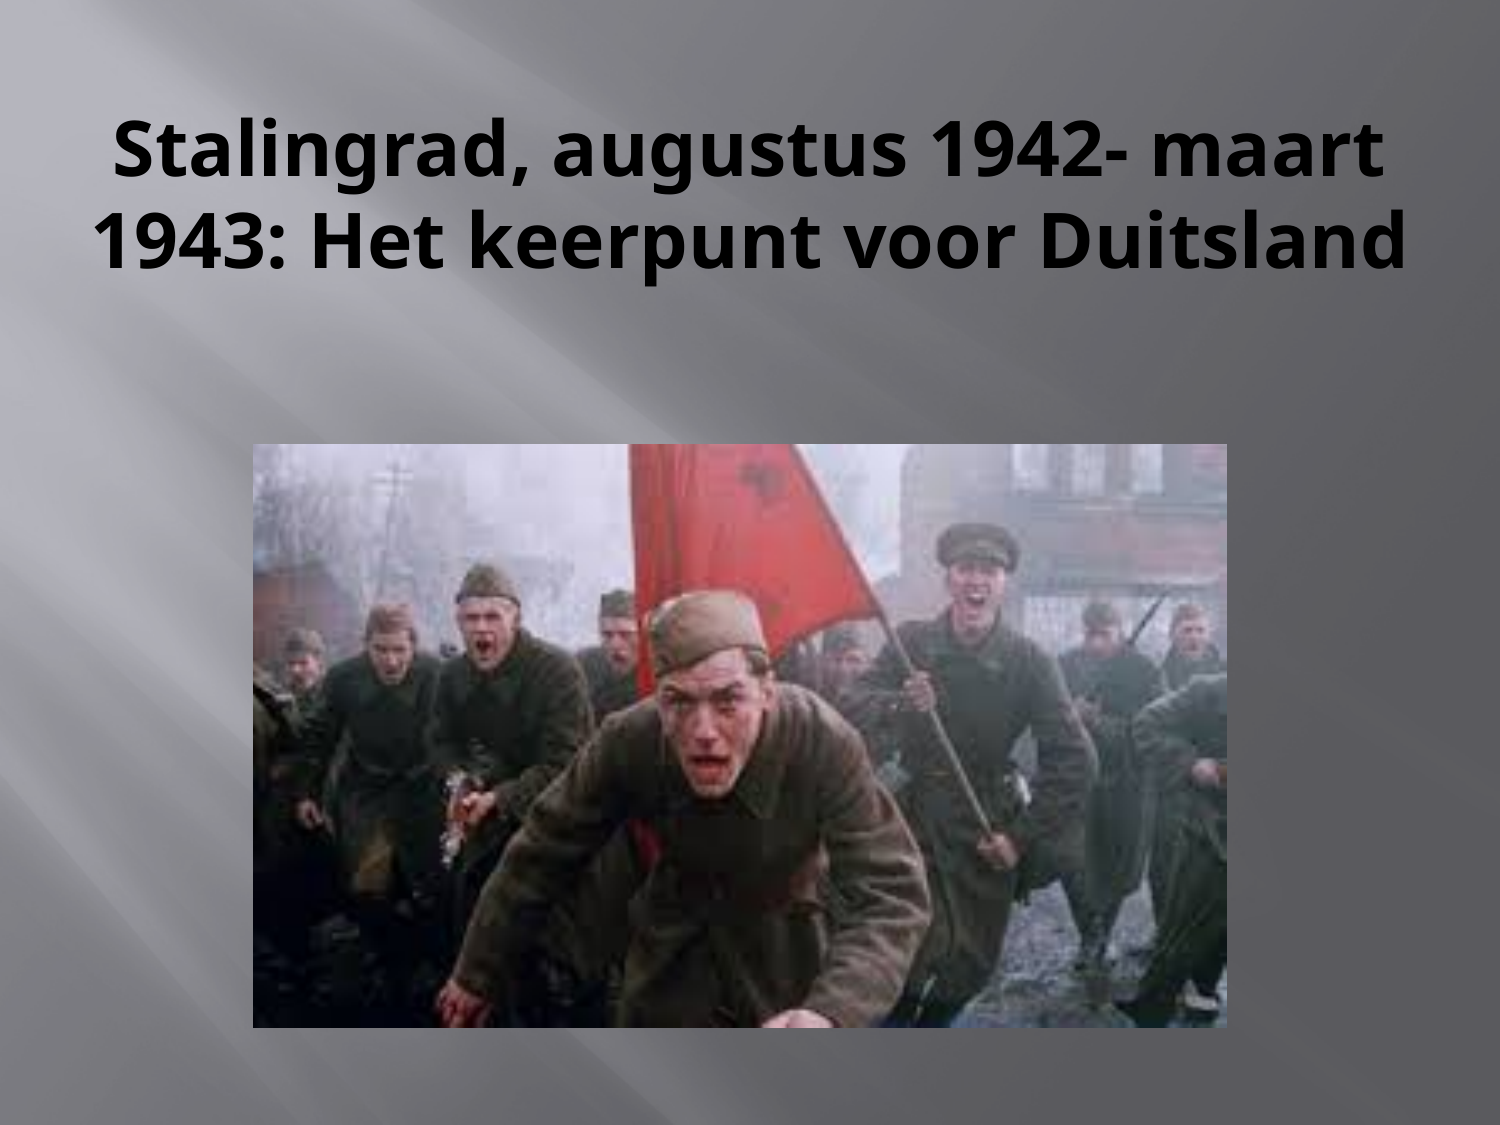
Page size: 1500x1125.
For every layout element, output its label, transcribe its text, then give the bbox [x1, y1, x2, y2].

title Stalingrad, augustus 1942- maart 1943: Het keerpunt voor Duitsland [75, 45, 1425, 339]
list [253, 444, 1227, 1029]
